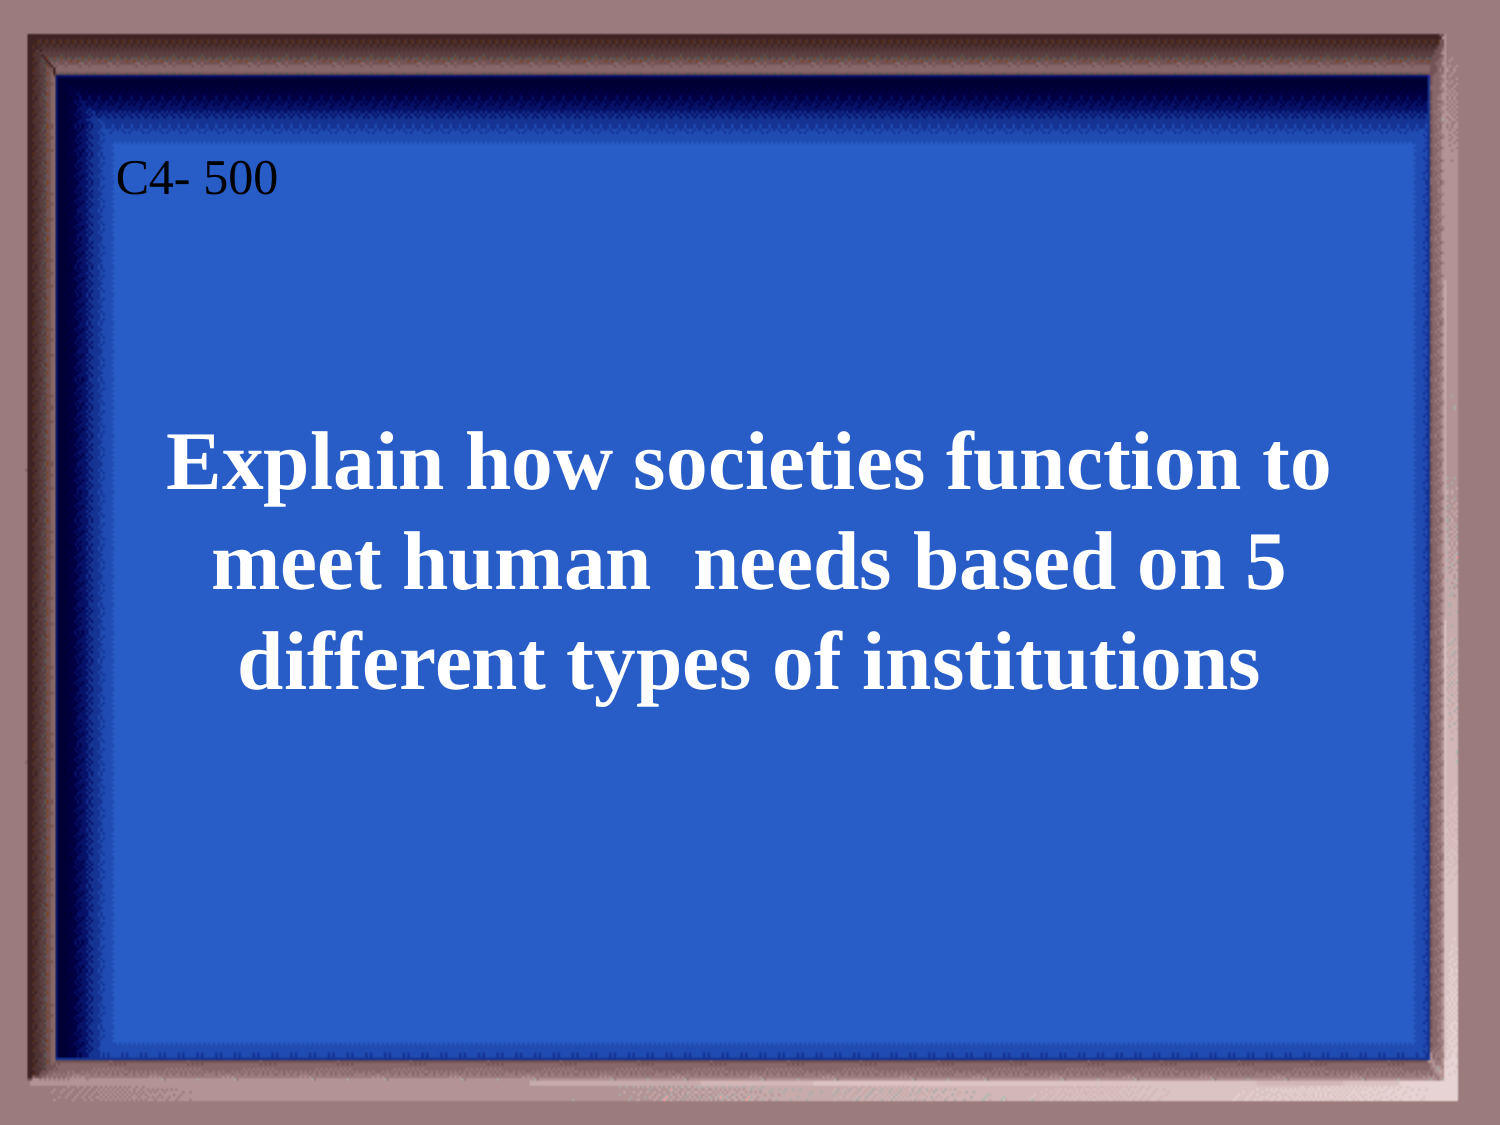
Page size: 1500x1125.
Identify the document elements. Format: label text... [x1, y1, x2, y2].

text_box C4- 500 [100, 137, 294, 213]
picture [0, 0, 1500, 1125]
title Explain how societies function to meet human needs based on 5 different types of institutions [112, 462, 1388, 650]
